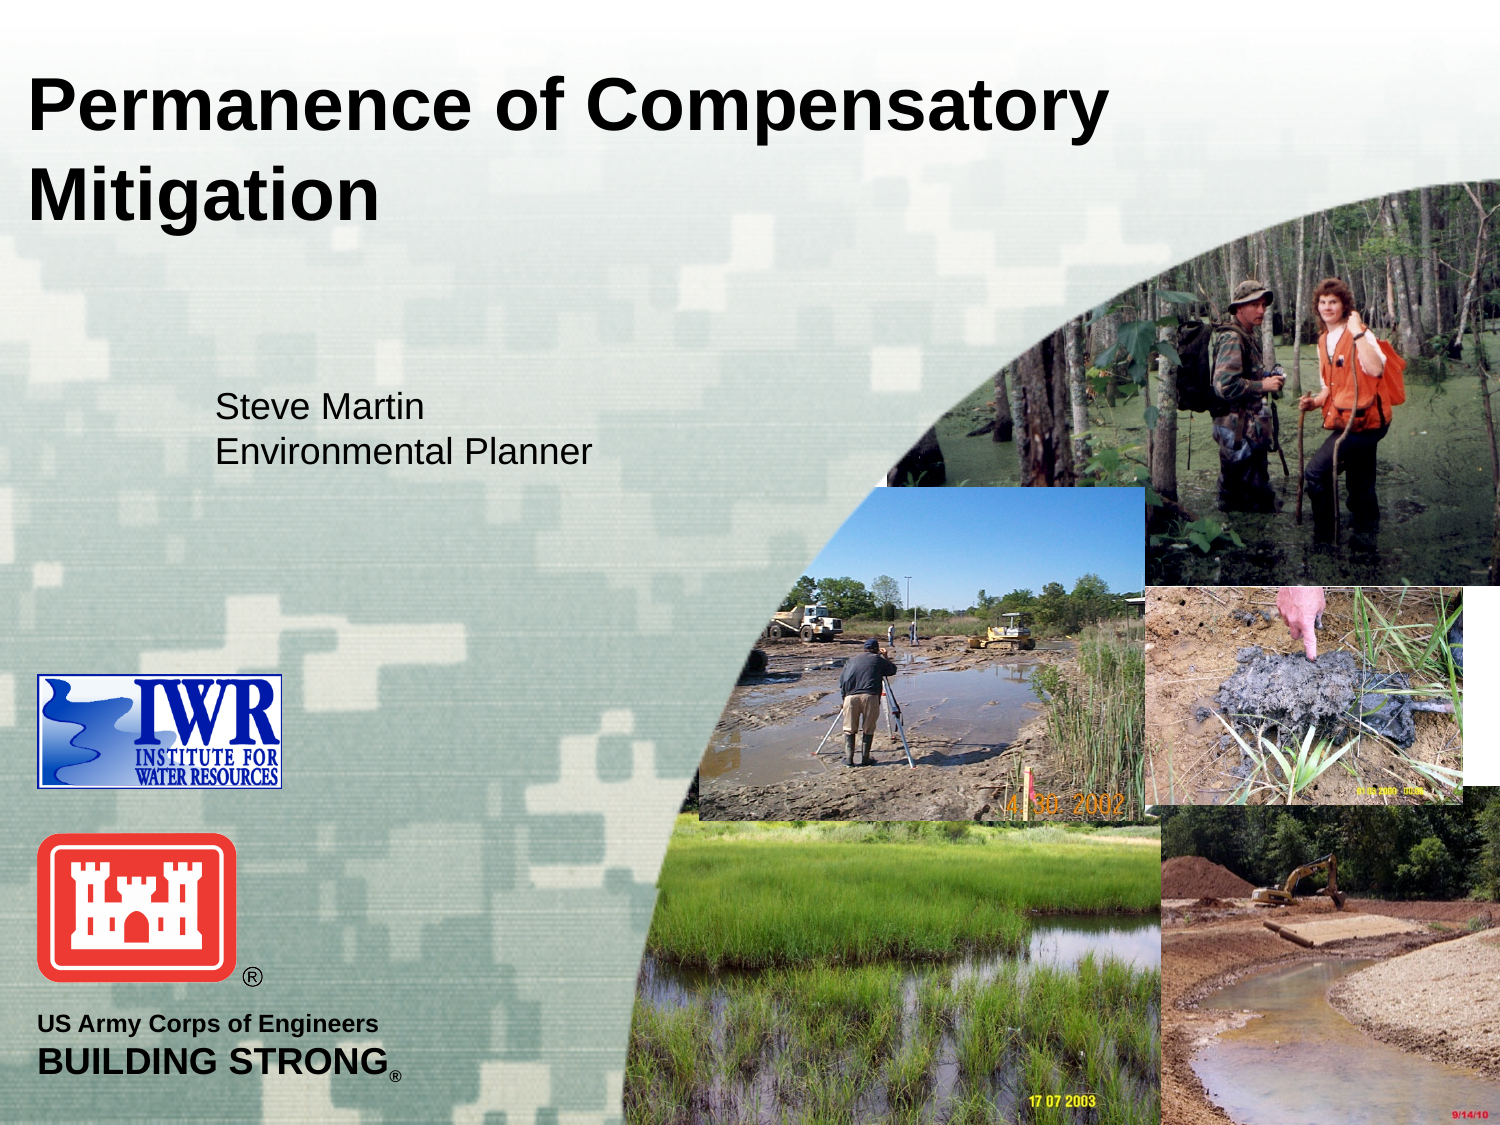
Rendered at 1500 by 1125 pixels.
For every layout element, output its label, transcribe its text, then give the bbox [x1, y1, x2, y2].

title Permanence of Compensatory Mitigation [12, 24, 1288, 267]
picture [0, 0, 1500, 1125]
